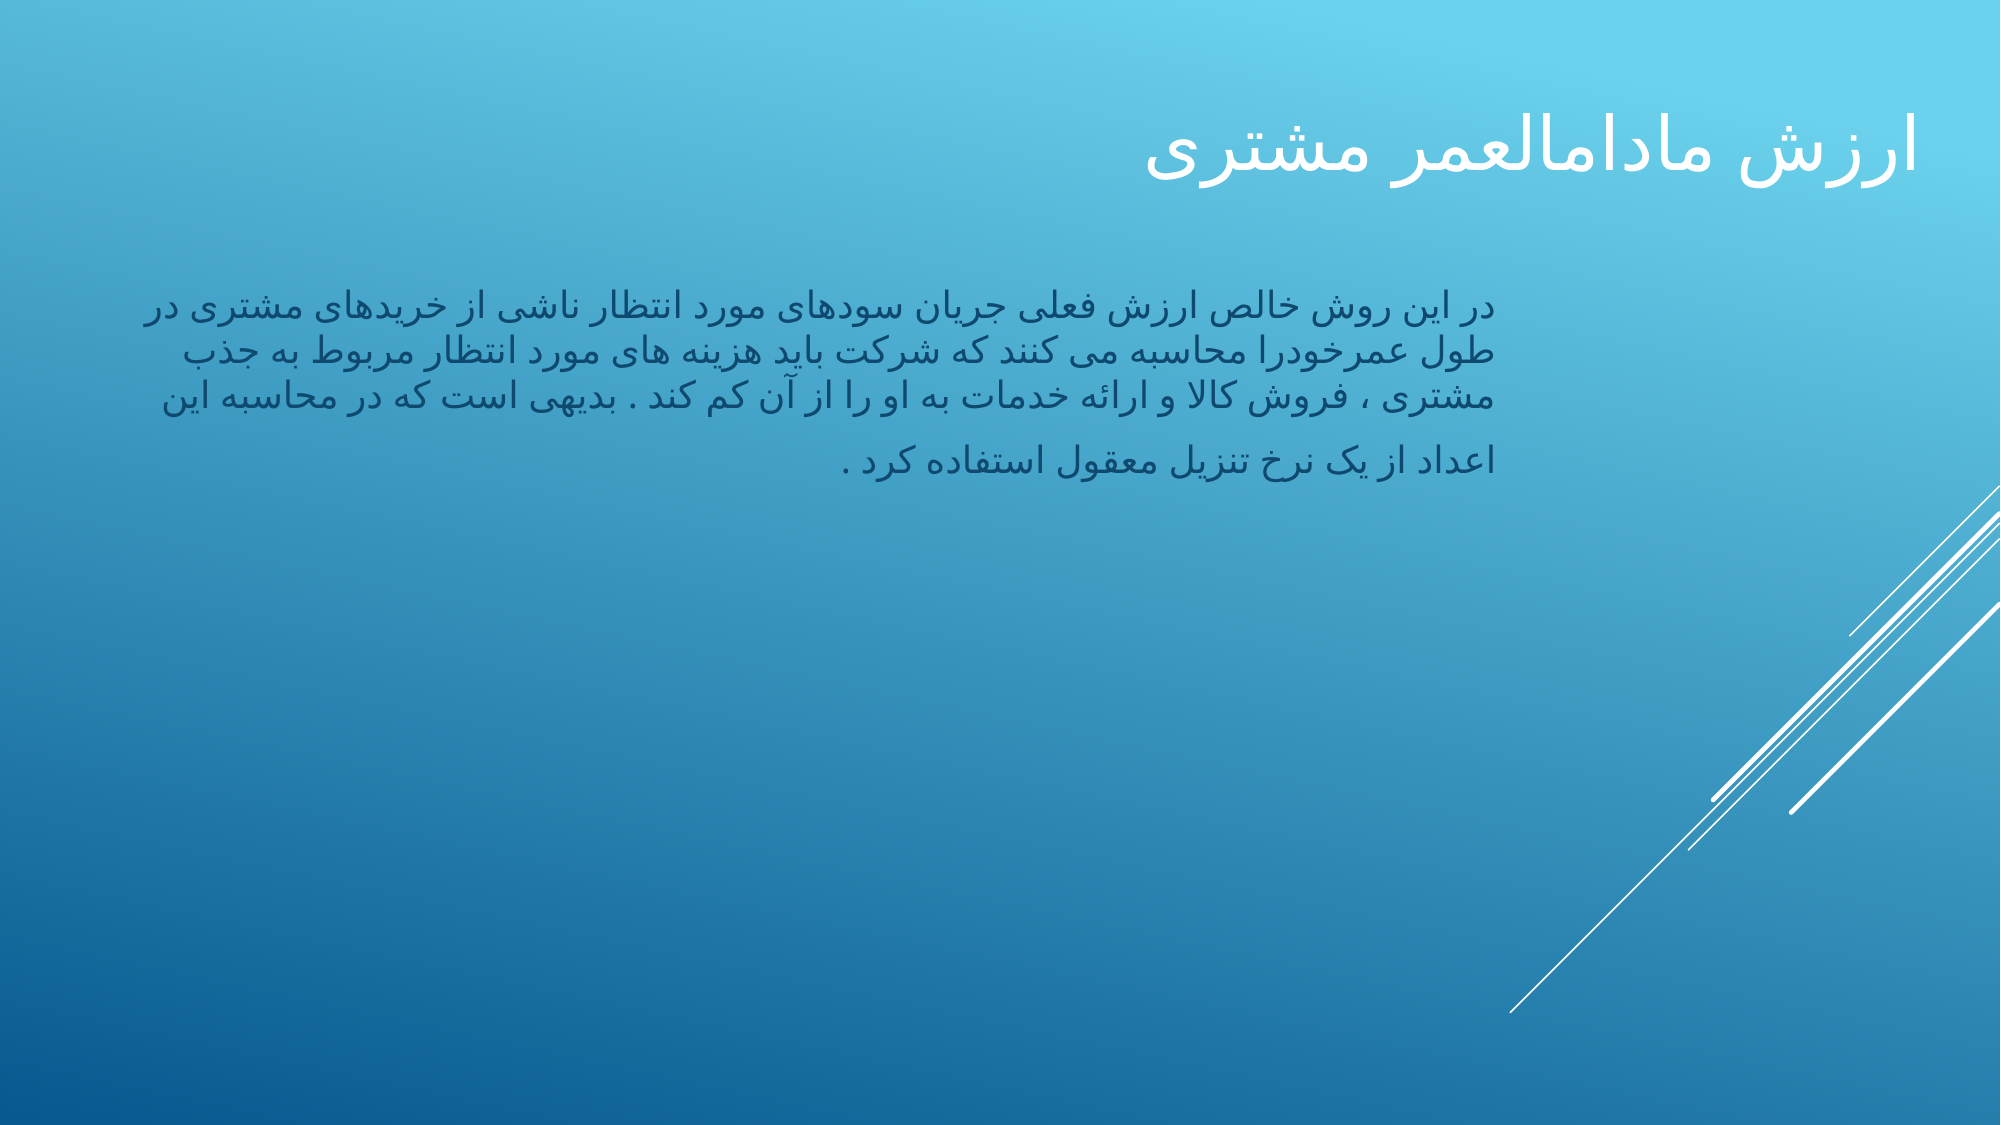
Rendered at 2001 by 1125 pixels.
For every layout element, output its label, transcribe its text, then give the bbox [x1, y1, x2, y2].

list در این روش خالص ارزش فعلی جریان سودهای مورد انتظار ناشی از خریدهای مشتری در طول عمرخودرا محاسبه می کنند که شرکت باید هزینه های مورد انتظار مربوط به جذب مشتری ، فروش کالا و ارائه خدمات به او را از آن کم کند . بدیهی است که در محاسبه این اعداد از یک نرخ تنزیل معقول استفاده کرد . [112, 273, 1513, 984]
title ارزش مادامالعمر مشتری [536, 69, 1937, 193]
